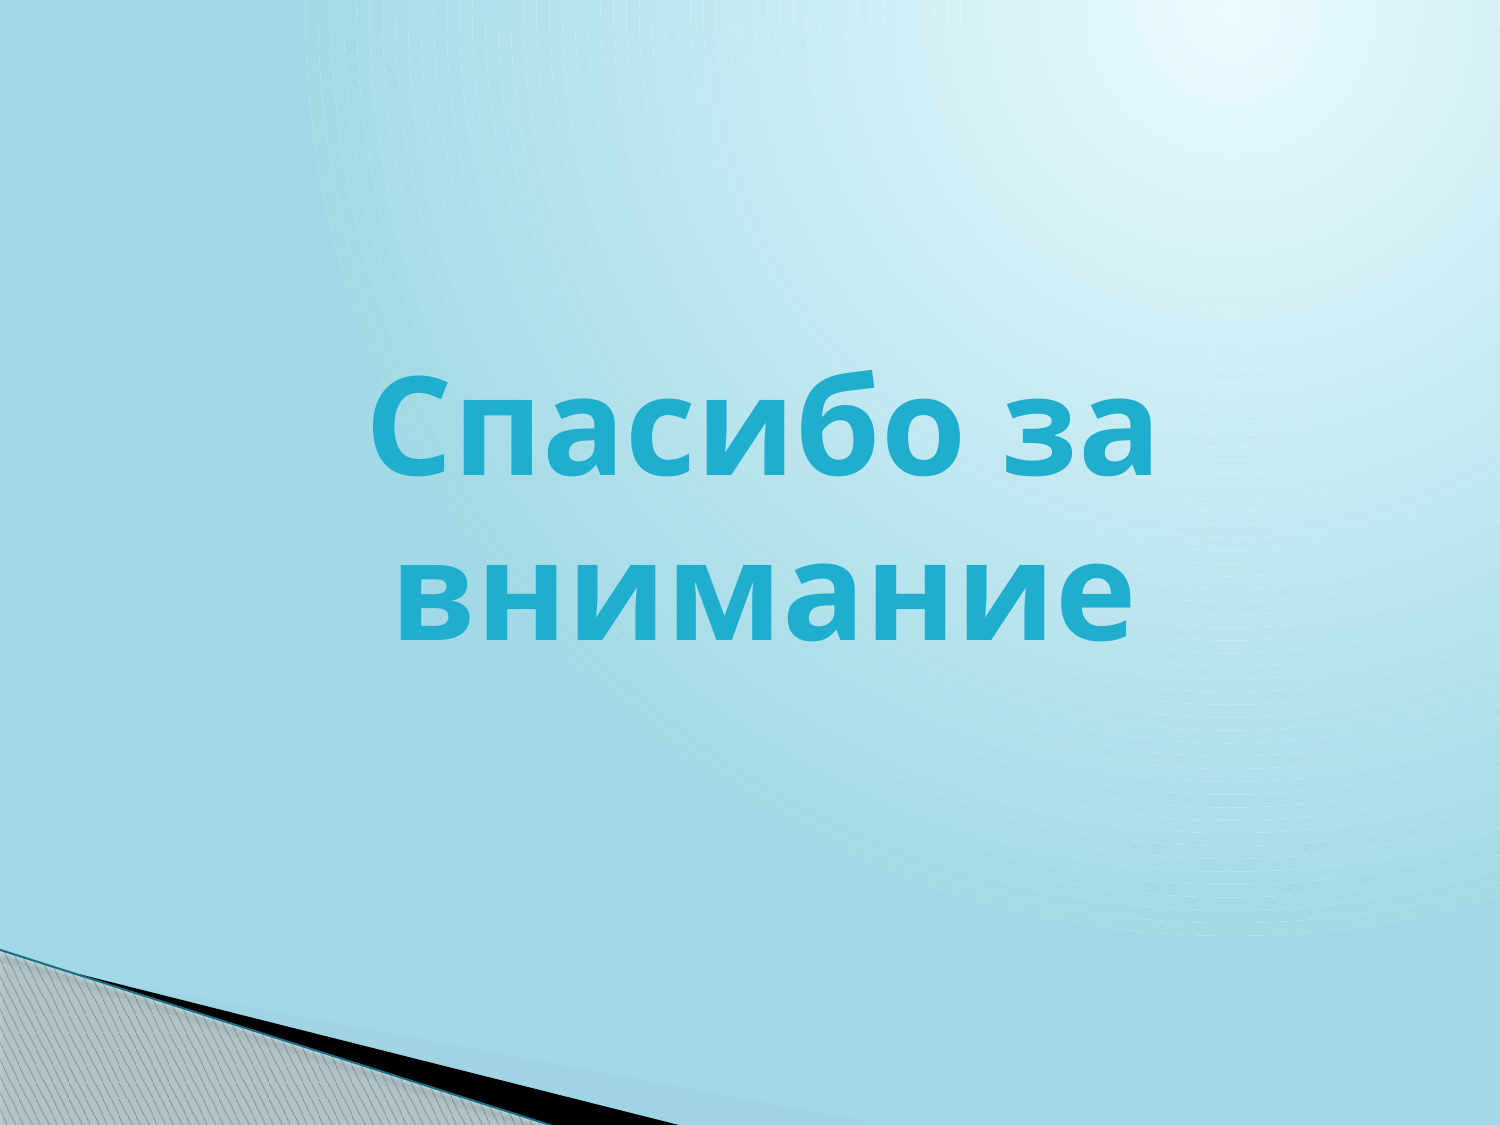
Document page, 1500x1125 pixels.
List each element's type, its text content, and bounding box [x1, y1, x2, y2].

title Спасибо за внимание [88, 408, 1439, 597]
